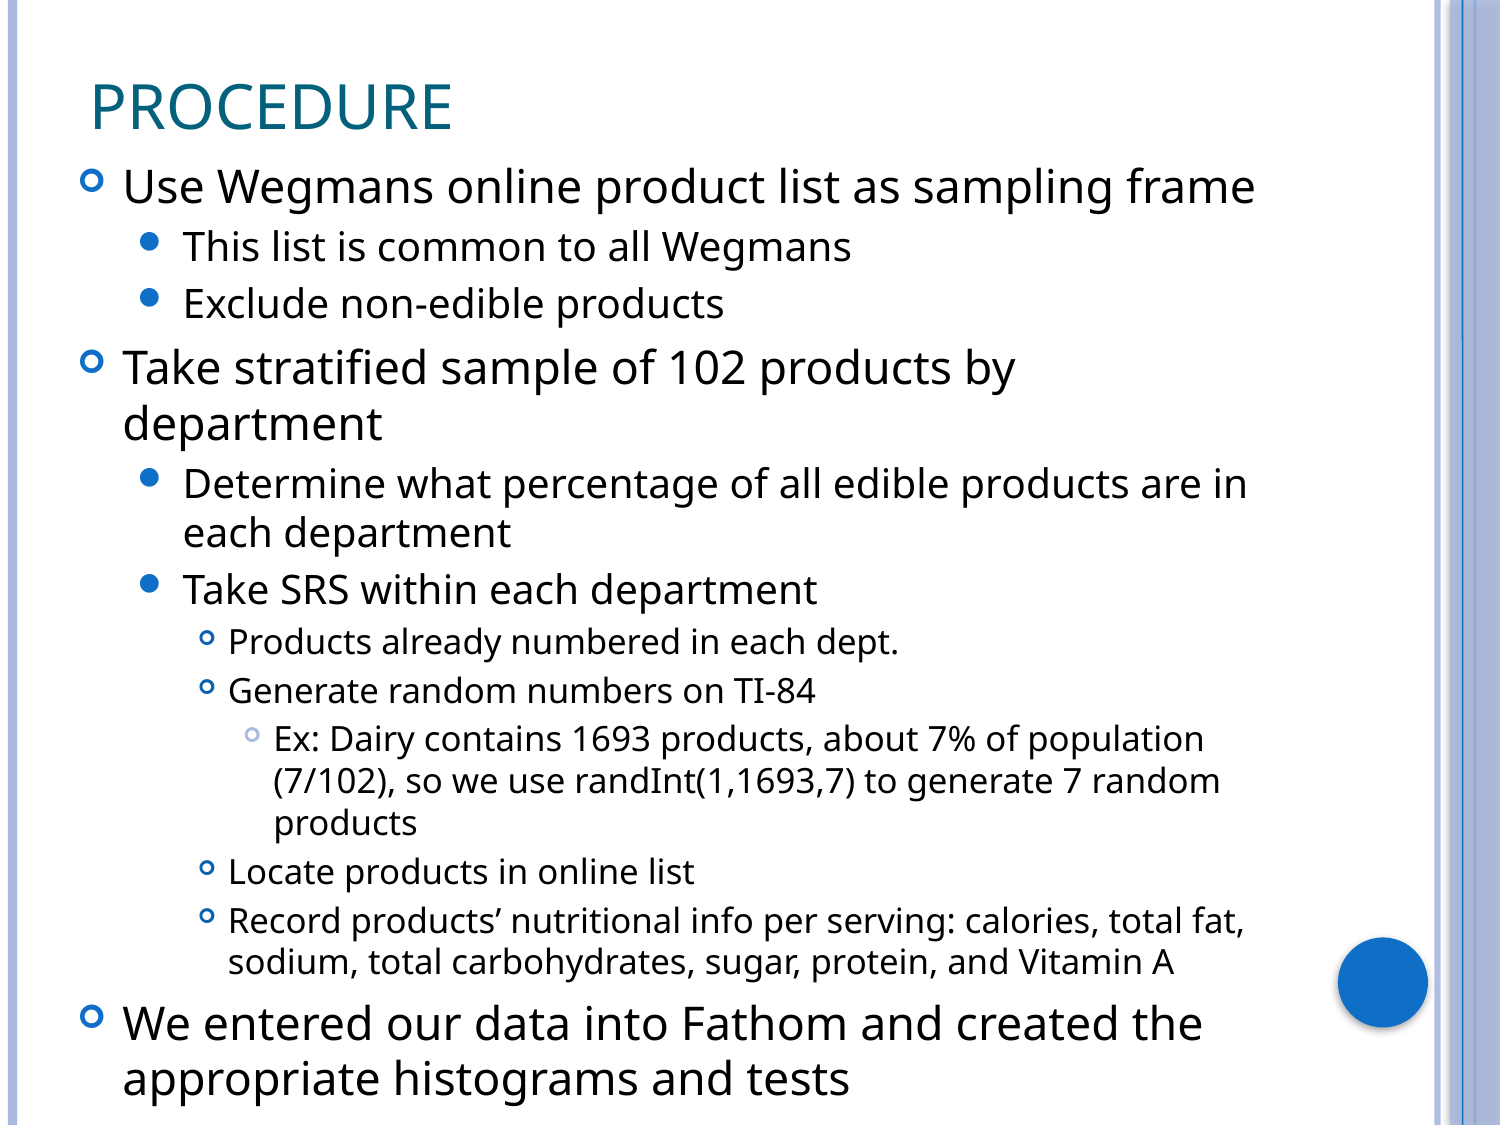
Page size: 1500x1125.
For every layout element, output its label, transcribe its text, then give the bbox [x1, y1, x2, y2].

list Use Wegmans online product list as sampling frame This list is common to all Wegmans Exclude non-edible products Take stratified sample of 102 products by department Determine what percentage of all edible products are in each department Take SRS within each department Products already numbered in each dept. Generate random numbers on TI-84 Ex: Dairy contains 1693 products, about 7% of population (7/102), so we use randInt(1,1693,7) to generate 7 random products Locate products in online list Record products’ nutritional info per serving: calories, total fat, sodium, total carbohydrates, sugar, protein, and Vitamin A We entered our data into Fathom and created the appropriate histograms and tests [62, 149, 1288, 1125]
title Procedure [75, 50, 1300, 150]
